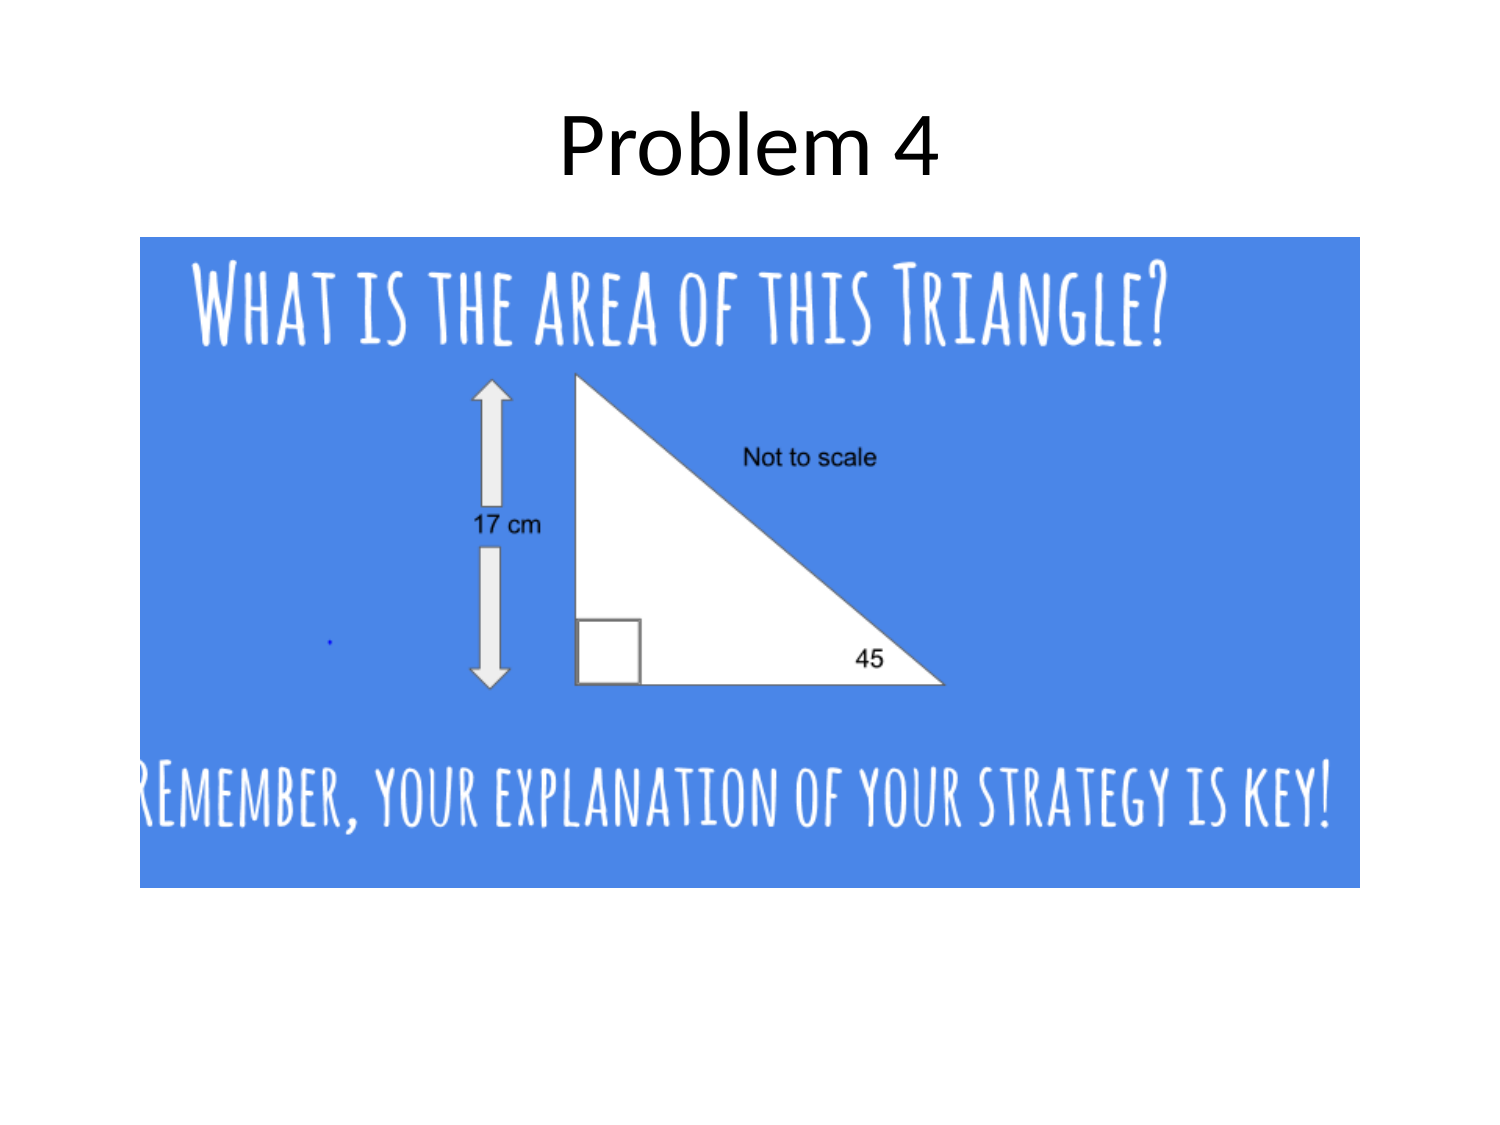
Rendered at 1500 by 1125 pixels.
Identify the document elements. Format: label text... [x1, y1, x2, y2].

picture [140, 237, 1360, 888]
title Problem 4 [75, 45, 1425, 233]
